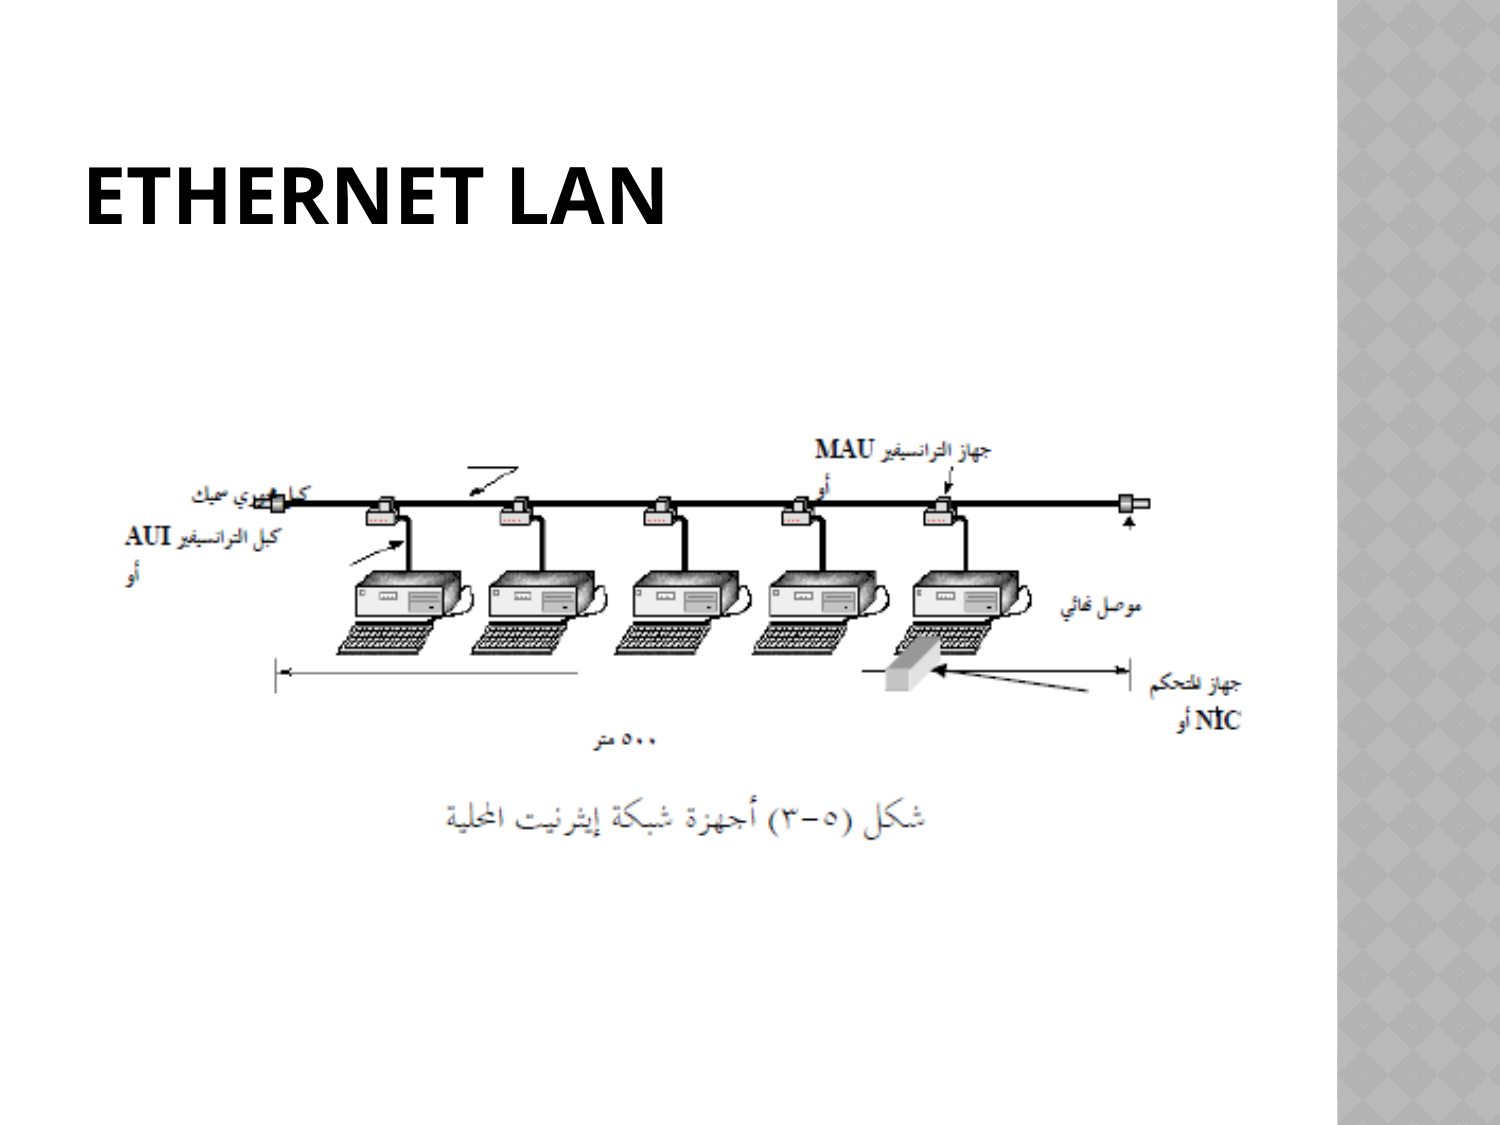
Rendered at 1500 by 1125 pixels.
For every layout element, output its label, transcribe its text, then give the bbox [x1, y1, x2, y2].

title Ethernet LAN [75, 52, 1263, 240]
picture [49, 412, 1288, 854]
